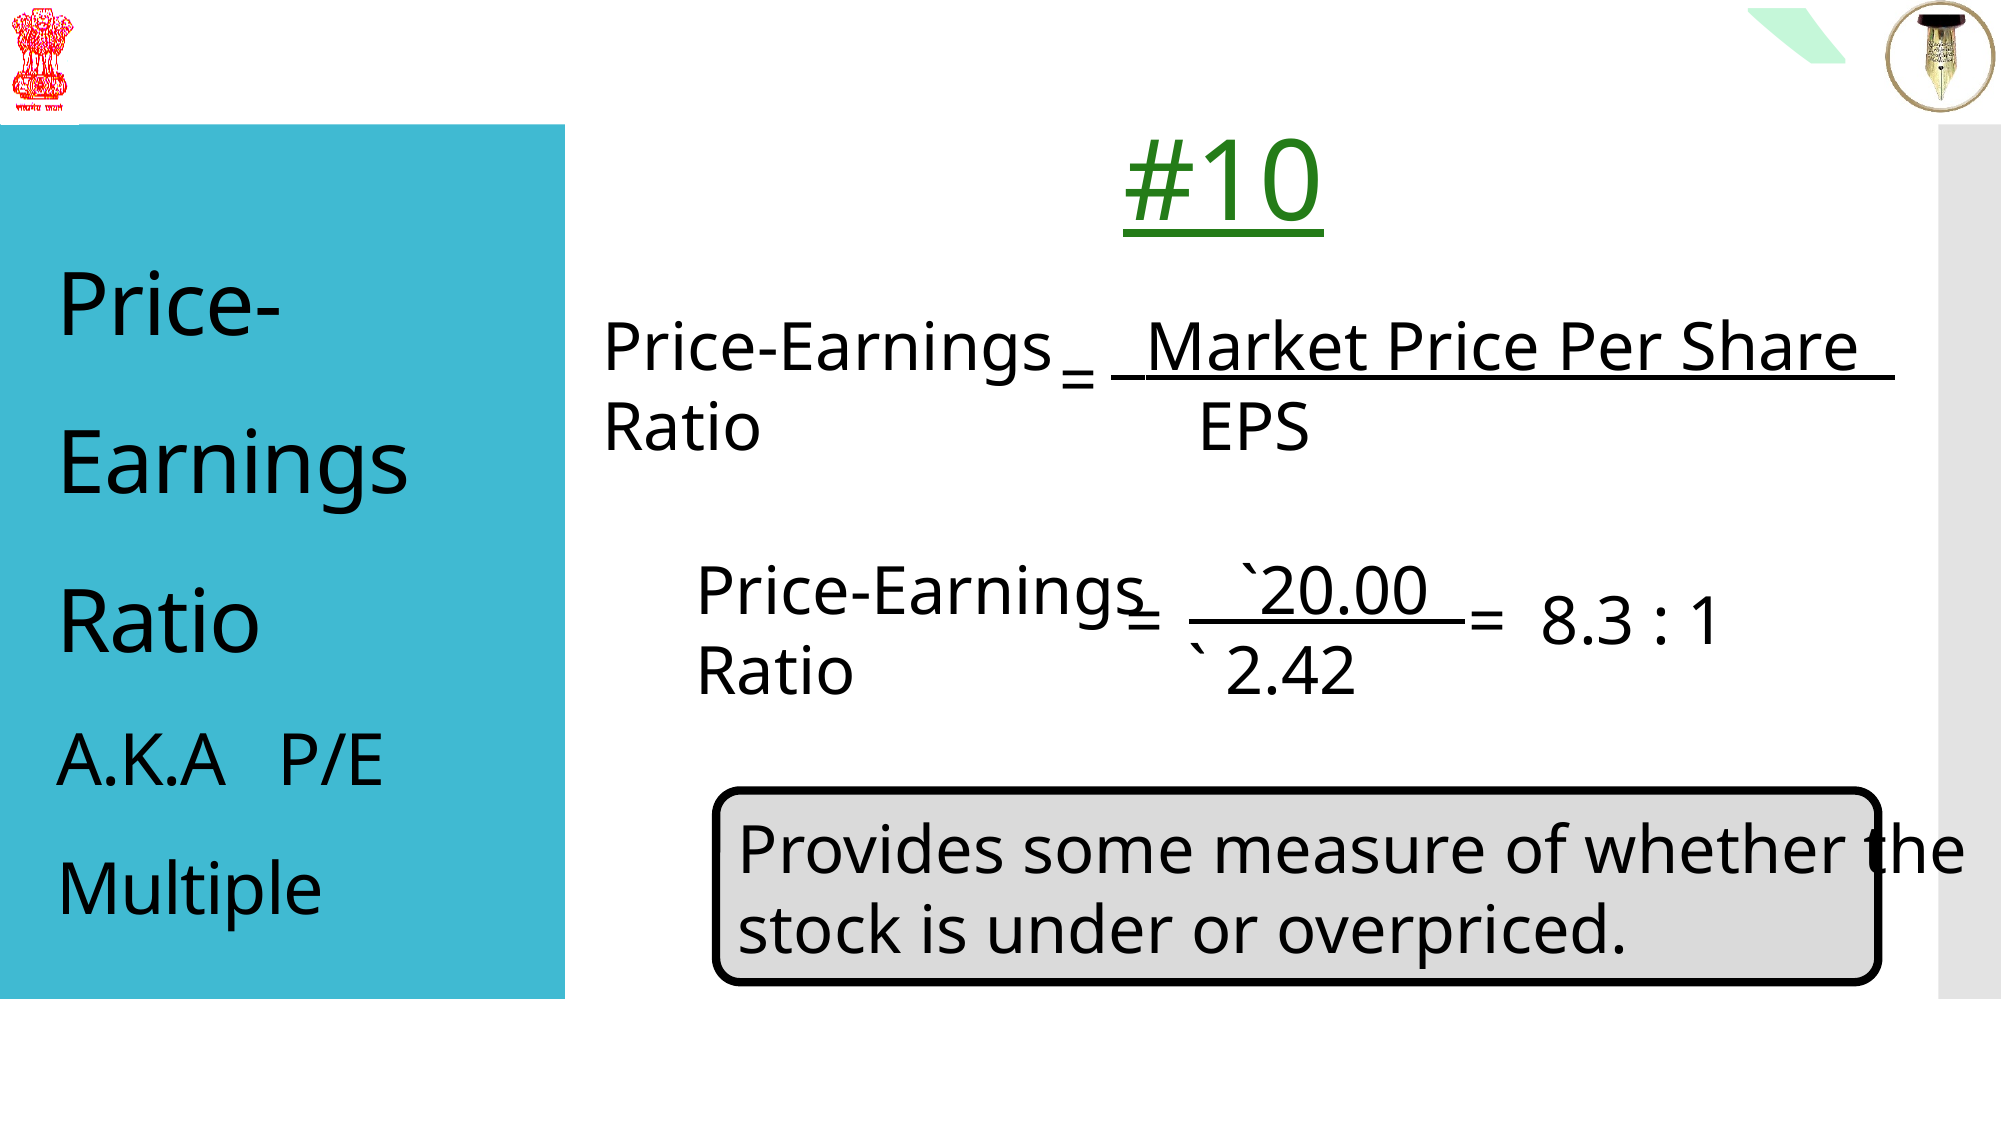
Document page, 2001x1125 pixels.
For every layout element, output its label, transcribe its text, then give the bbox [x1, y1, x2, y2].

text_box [698, 540, 1738, 718]
text_box Provides some measure of whether the stock is under or overpriced. [716, 790, 1879, 983]
list #10 [552, 115, 1720, 254]
text_box ` [1720, 0, 1896, 351]
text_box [0, 0, 79, 125]
picture [1884, 0, 1996, 113]
text_box Market Price Per Share EPS [1096, 296, 1910, 471]
text_box Price-Earnings Ratio [587, 296, 1096, 471]
title Price-Earnings Ratio A.K.A P/E Multiple [41, 184, 525, 940]
text_box = [1044, 329, 1113, 425]
